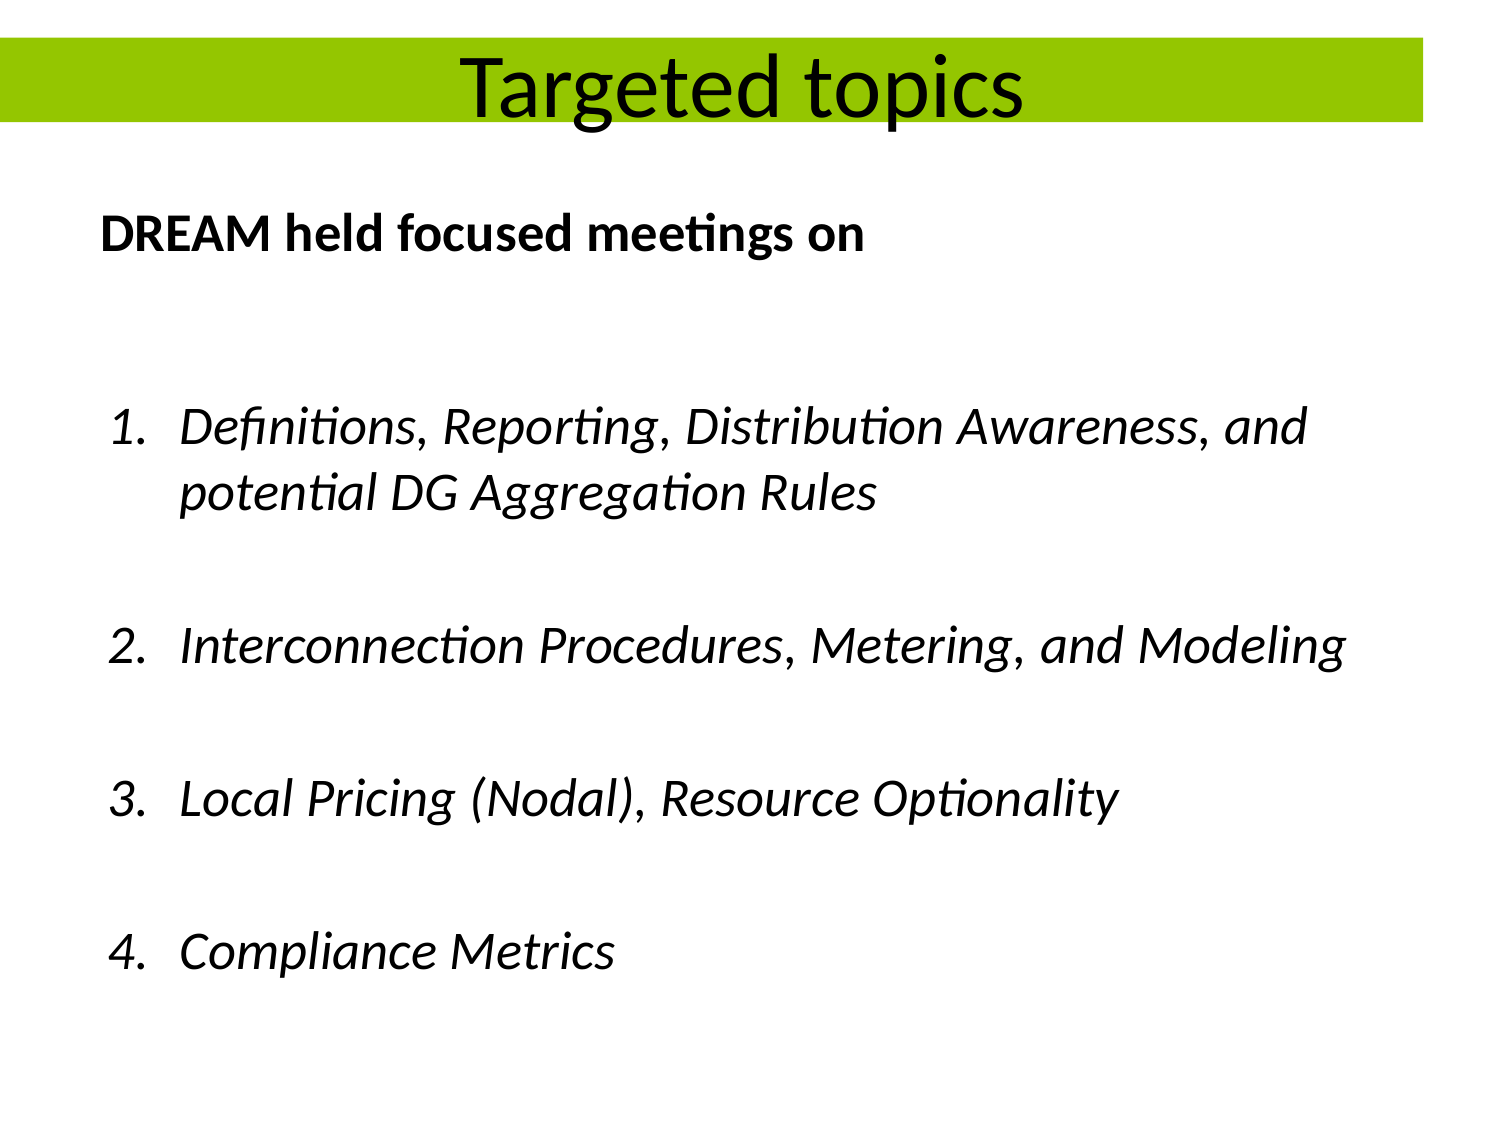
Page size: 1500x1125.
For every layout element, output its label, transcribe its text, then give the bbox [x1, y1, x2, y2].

list DREAM held focused meetings on Definitions, Reporting, Distribution Awareness, and potential DG Aggregation Rules Interconnection Procedures, Metering, and Modeling Local Pricing (Nodal), Resource Optionality Compliance Metrics [85, 188, 1374, 1041]
title Targeted topics [68, 0, 1419, 175]
